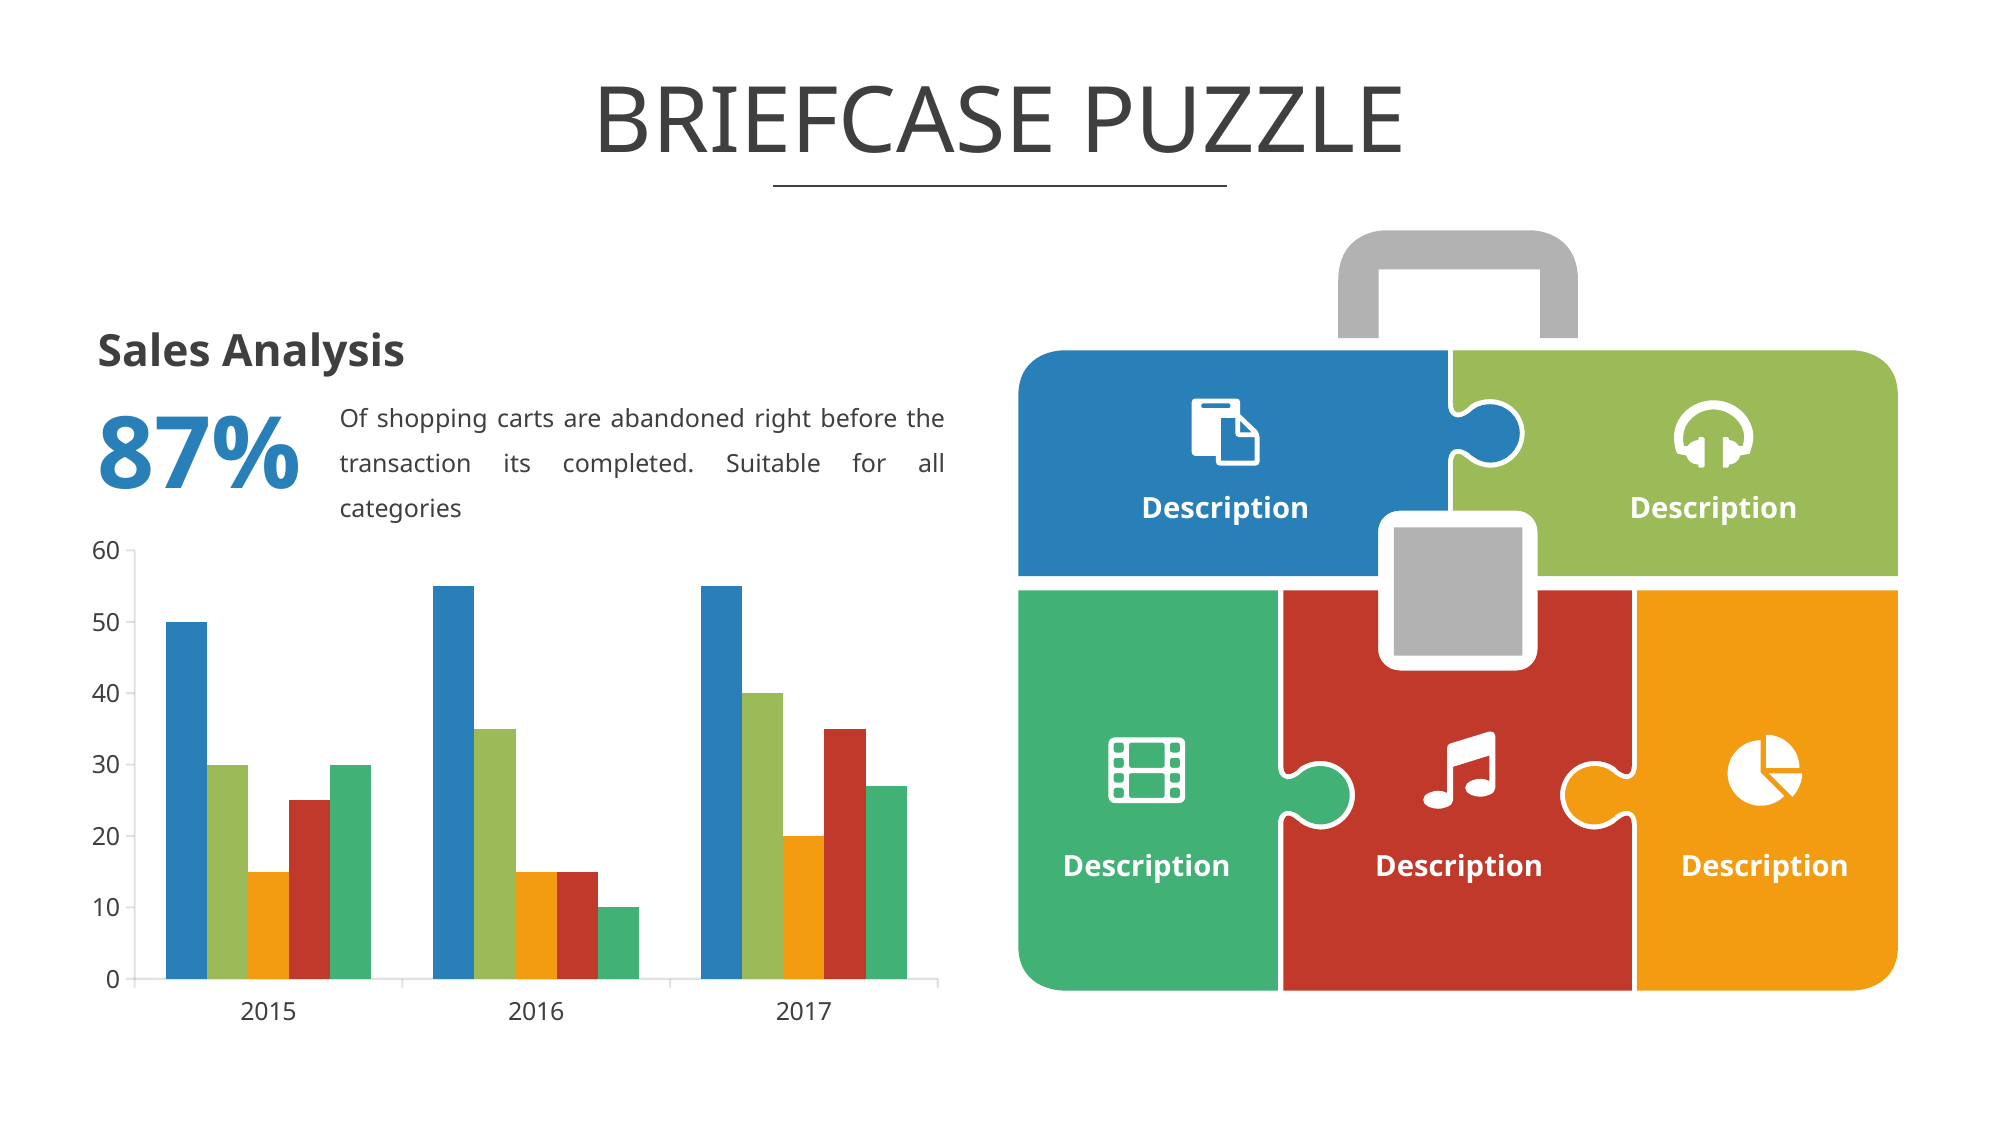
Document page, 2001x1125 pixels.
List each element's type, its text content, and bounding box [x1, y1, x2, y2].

text_box [1283, 590, 1632, 839]
chart [74, 522, 956, 1039]
text_box [1768, 773, 1803, 797]
text_box [1283, 890, 1632, 991]
text_box [1674, 400, 1754, 468]
text_box [1393, 527, 1523, 656]
text_box [1018, 890, 1278, 991]
text_box [1191, 398, 1260, 466]
text_box [1108, 737, 1186, 804]
text_box [1018, 590, 1350, 839]
text_box [1452, 350, 1898, 577]
text_box Description [1558, 482, 1869, 533]
text_box [1565, 590, 1898, 839]
title BRIEFCASE PUZZLE [137, 59, 1863, 186]
text_box Description [1303, 839, 1615, 890]
text_box Sales Analysis [82, 314, 421, 383]
text_box Description [991, 839, 1303, 890]
text_box Description [1615, 839, 1921, 890]
text_box 87% [82, 380, 317, 516]
text_box [1727, 740, 1785, 806]
text_box Of shopping carts are abandoned right before the transaction its completed. Suitable for all categories [324, 380, 961, 530]
text_box [1018, 350, 1520, 577]
text_box [1636, 890, 1898, 991]
text_box [1423, 731, 1496, 809]
text_box [1766, 734, 1800, 768]
text_box Description [1070, 482, 1381, 533]
text_box [1338, 230, 1578, 339]
